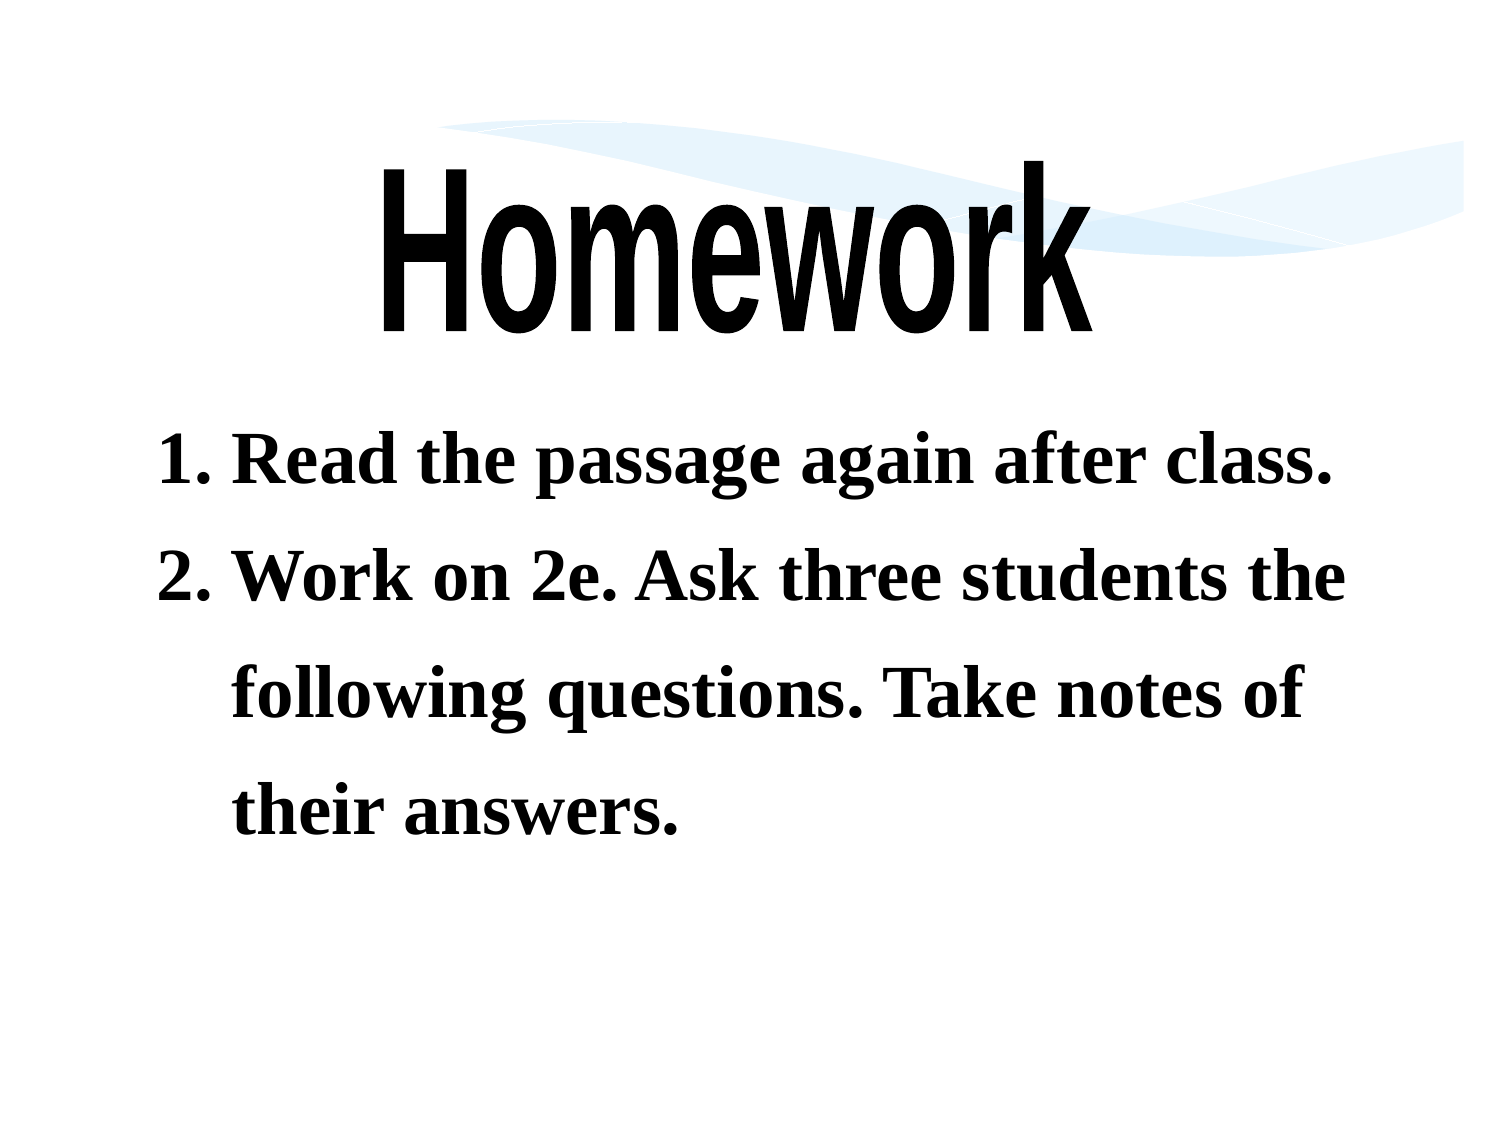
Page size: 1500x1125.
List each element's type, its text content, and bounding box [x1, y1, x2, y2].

text_box 1. Read the passage again after class. 2. Work on 2e. Ask three students the following questions. Take notes of their answers. [141, 373, 1400, 857]
